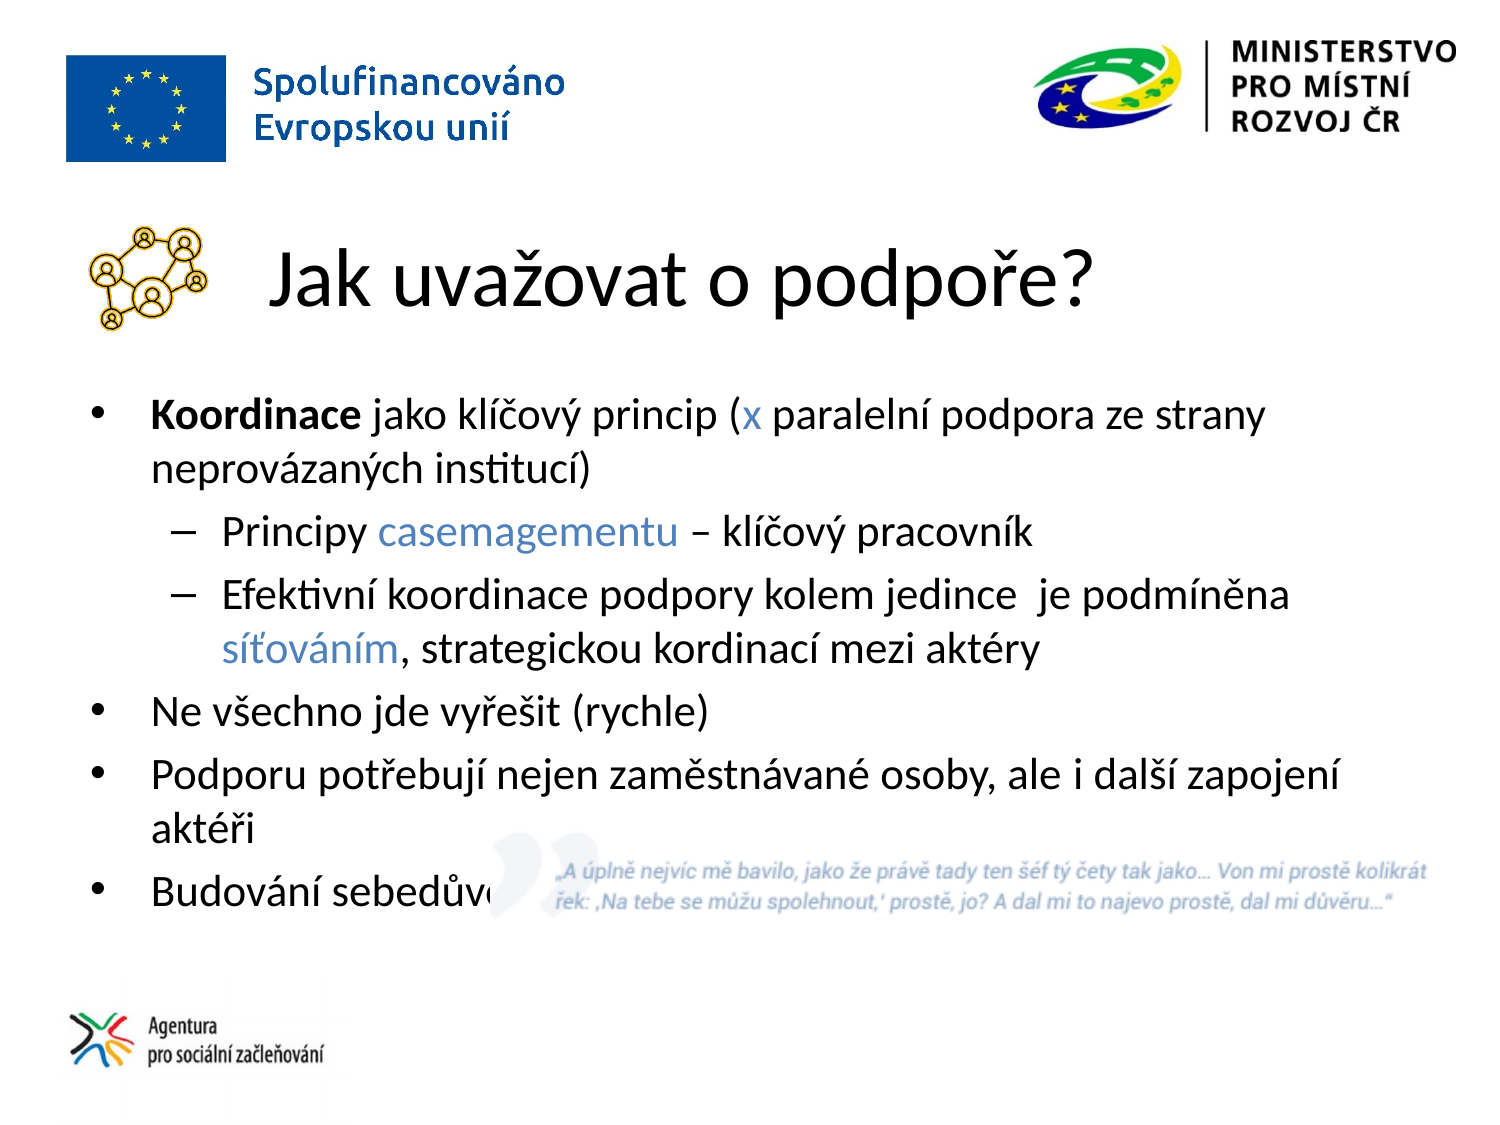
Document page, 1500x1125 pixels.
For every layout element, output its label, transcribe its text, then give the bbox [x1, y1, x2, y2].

list Koordinace jako klíčový princip (x paralelní podpora ze strany neprovázaných institucí) Principy casemagementu – klíčový pracovník Efektivní koordinace podpory kolem jedince je podmíněna síťováním, strategickou kordinací mezi aktéry Ne všechno jde vyřešit (rychle) Podporu potřebují nejen zaměstnávané osoby, ale i další zapojení aktéři Budování sebedůvěry, pocit uznání, samostatnost [75, 377, 1425, 941]
picture [54, 972, 351, 1125]
picture [54, 38, 585, 177]
title Jak uvažovat o podpoře? [17, 179, 1368, 368]
picture [489, 827, 1477, 939]
picture [79, 210, 218, 349]
picture [1033, 40, 1456, 133]
